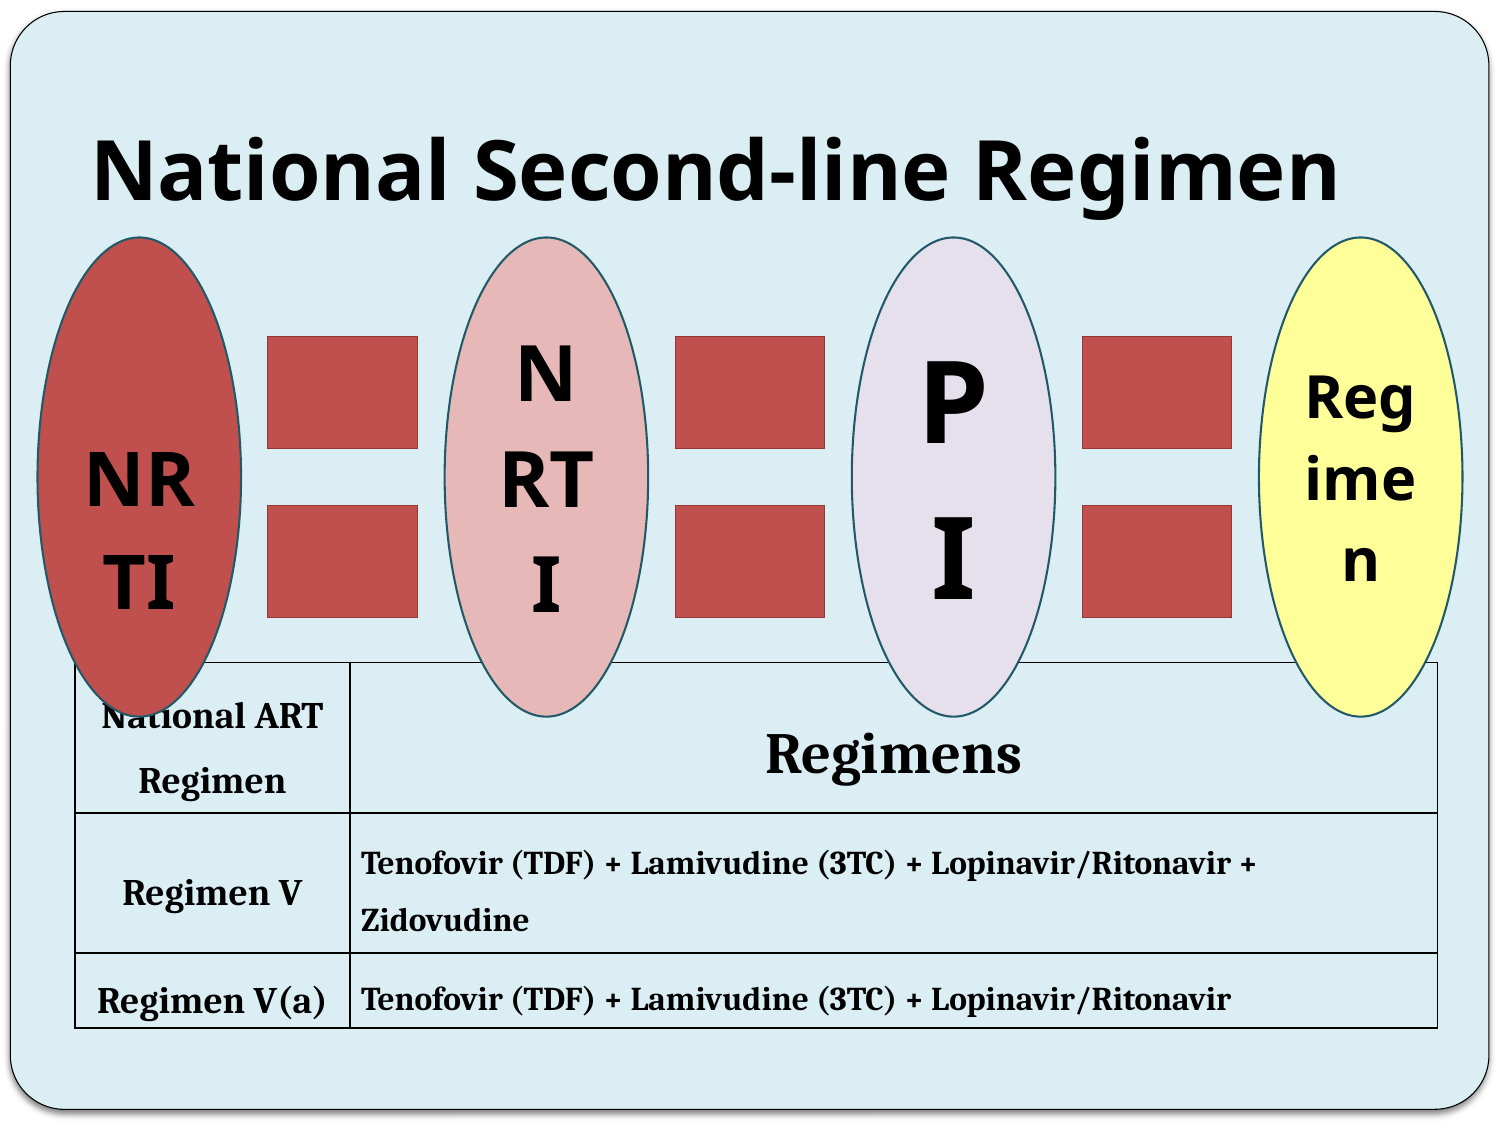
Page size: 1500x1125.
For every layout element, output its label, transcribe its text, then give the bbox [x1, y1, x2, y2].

table_cell Tenofovir (TDF) + Lamivudine (3TC) + Lopinavir/Ritonavir + Zidovudine [351, 814, 1437, 952]
table_cell Tenofovir (TDF) + Lamivudine (3TC) + Lopinavir/Ritonavir [351, 954, 1437, 1027]
table_cell Regimen V(a) [76, 954, 349, 1027]
table_header National ART Regimen [76, 725, 349, 812]
title National Second-line Regimen [74, 44, 1426, 233]
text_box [37, 237, 1463, 717]
table_cell Regimen V [76, 814, 349, 952]
table_header Regimens [351, 725, 1437, 812]
